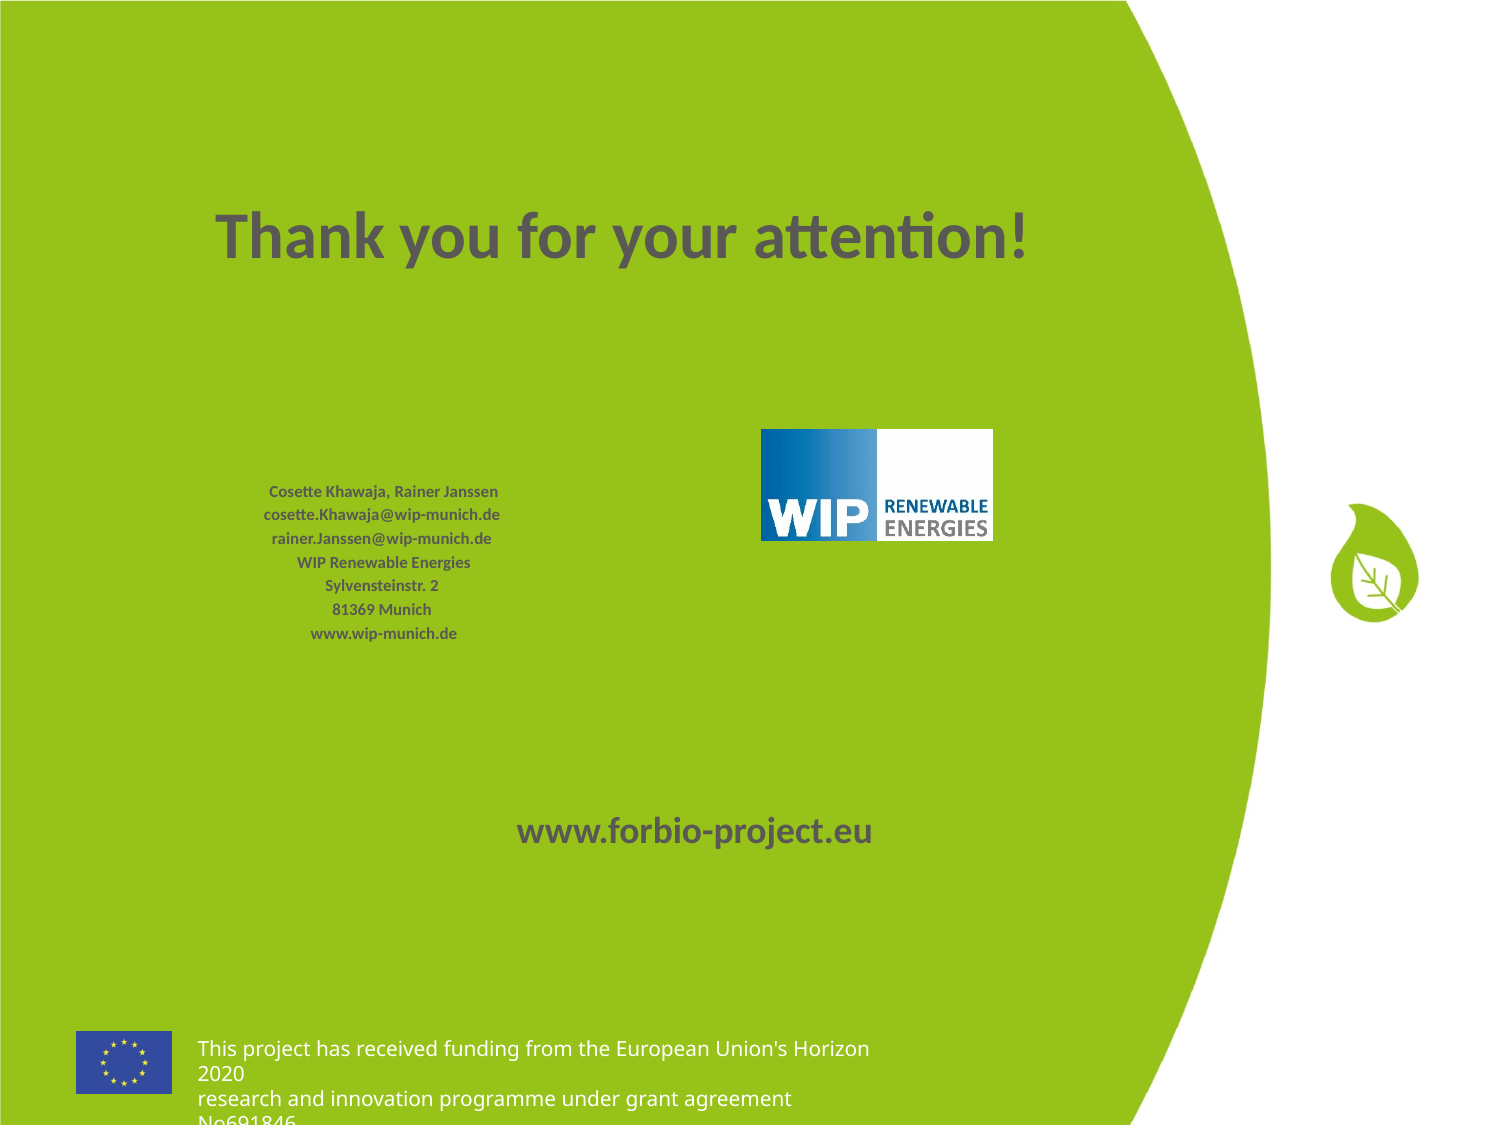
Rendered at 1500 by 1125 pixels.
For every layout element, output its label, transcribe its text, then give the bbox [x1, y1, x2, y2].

picture [0, 0, 1500, 1125]
text_box www.forbio-project.eu [501, 798, 928, 859]
list Thank you for your attention! [200, 91, 1500, 279]
picture [240, 1117, 246, 1125]
text_box Cosette Khawaja, Rainer Janssen cosette.Khawaja@wip-munich.de rainer.Janssen@wip-munich.de WIP Renewable Energies Sylvensteinstr. 2 81369 Munich www.wip-munich.de [53, 327, 715, 706]
